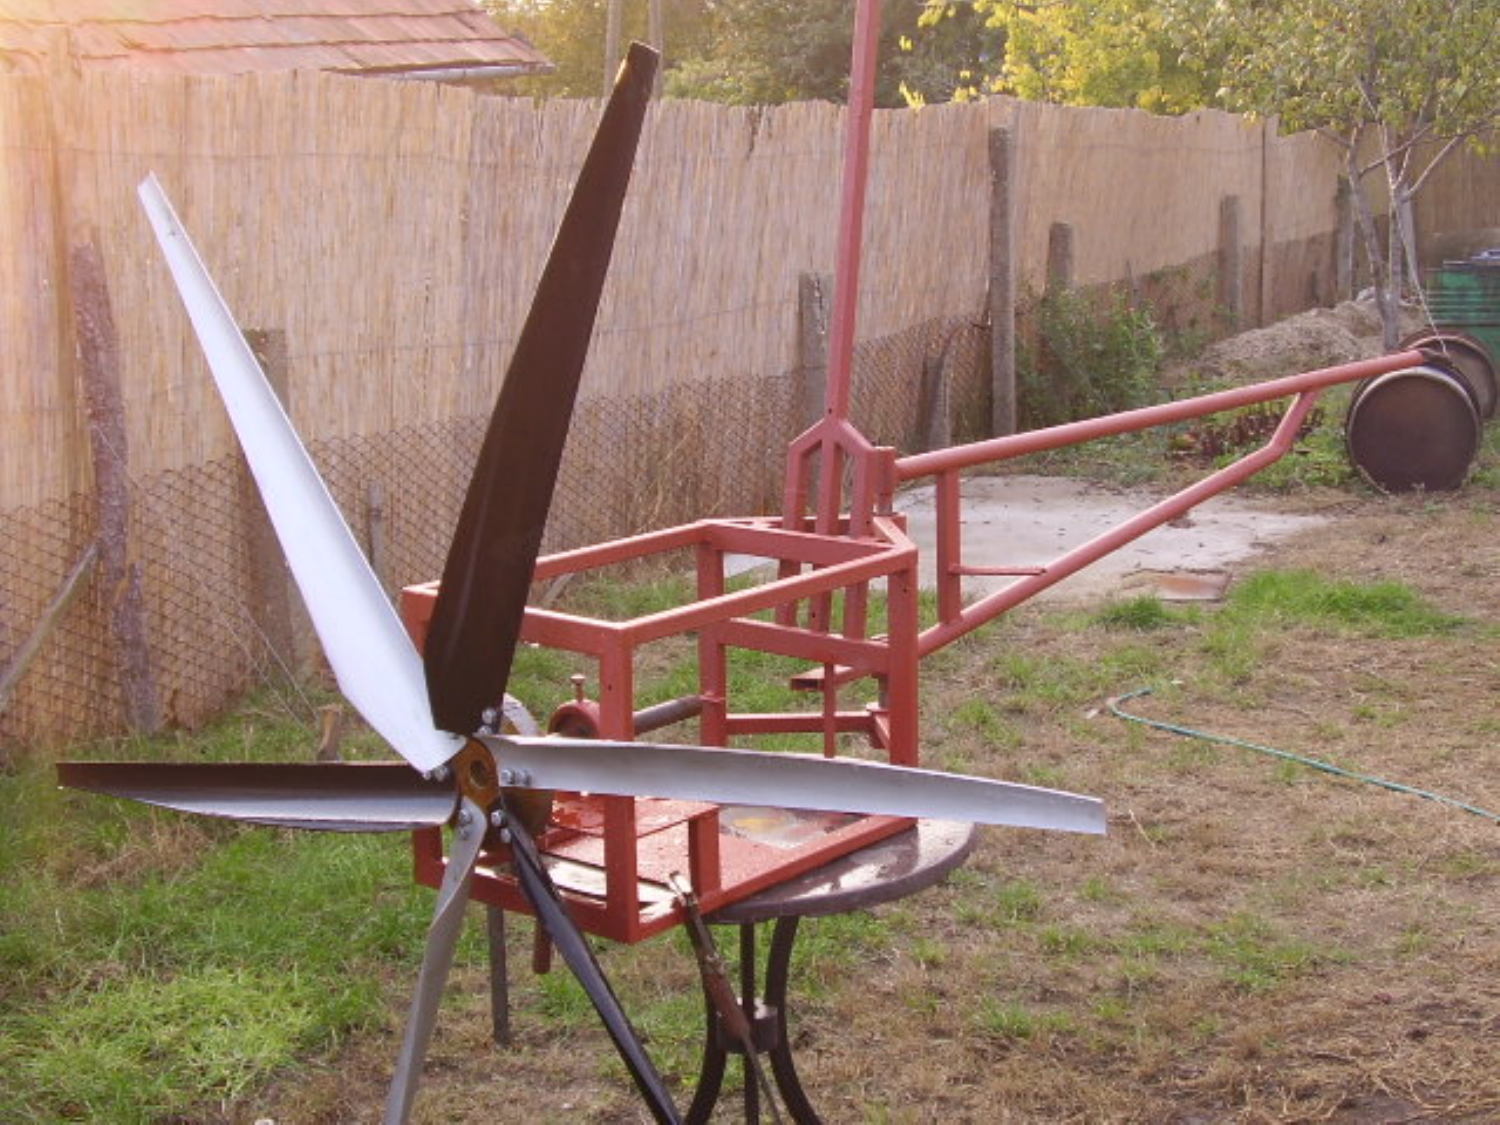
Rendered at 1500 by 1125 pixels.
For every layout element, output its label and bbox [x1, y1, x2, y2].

list [0, 0, 1500, 1125]
